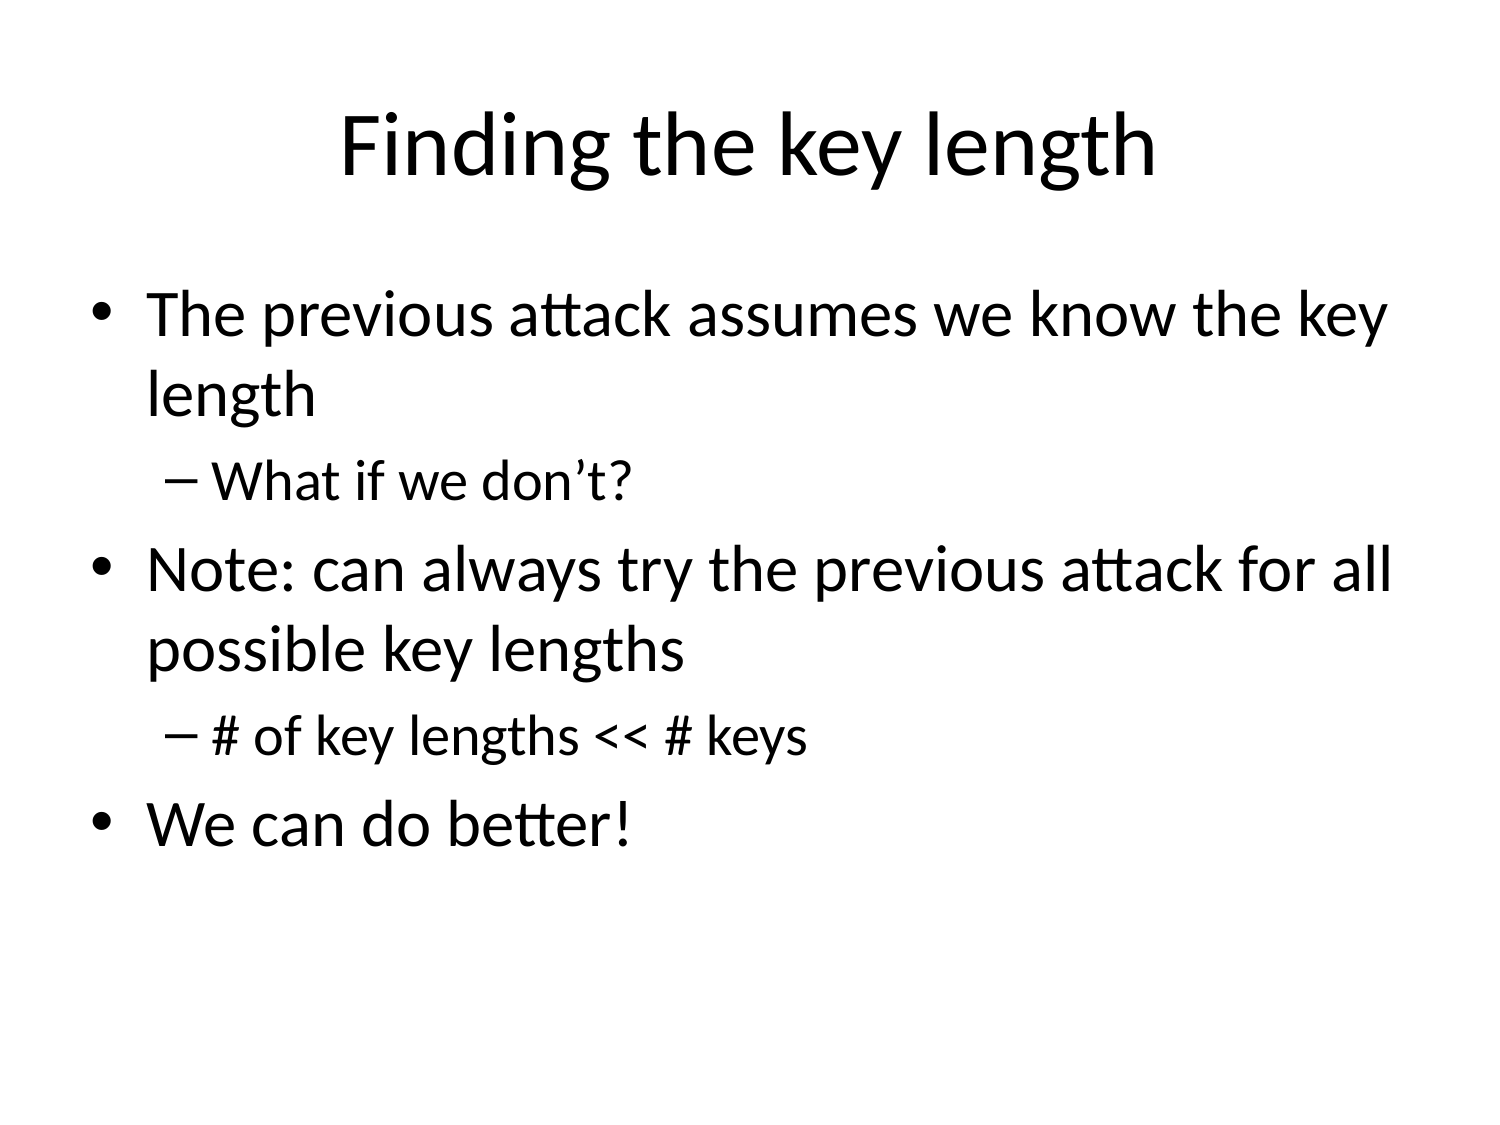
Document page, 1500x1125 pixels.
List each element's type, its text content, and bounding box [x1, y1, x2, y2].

list The previous attack assumes we know the key length What if we don’t? Note: can always try the previous attack for all possible key lengths # of key lengths << # keys We can do better! [75, 262, 1425, 1005]
title Finding the key length [75, 45, 1425, 233]
